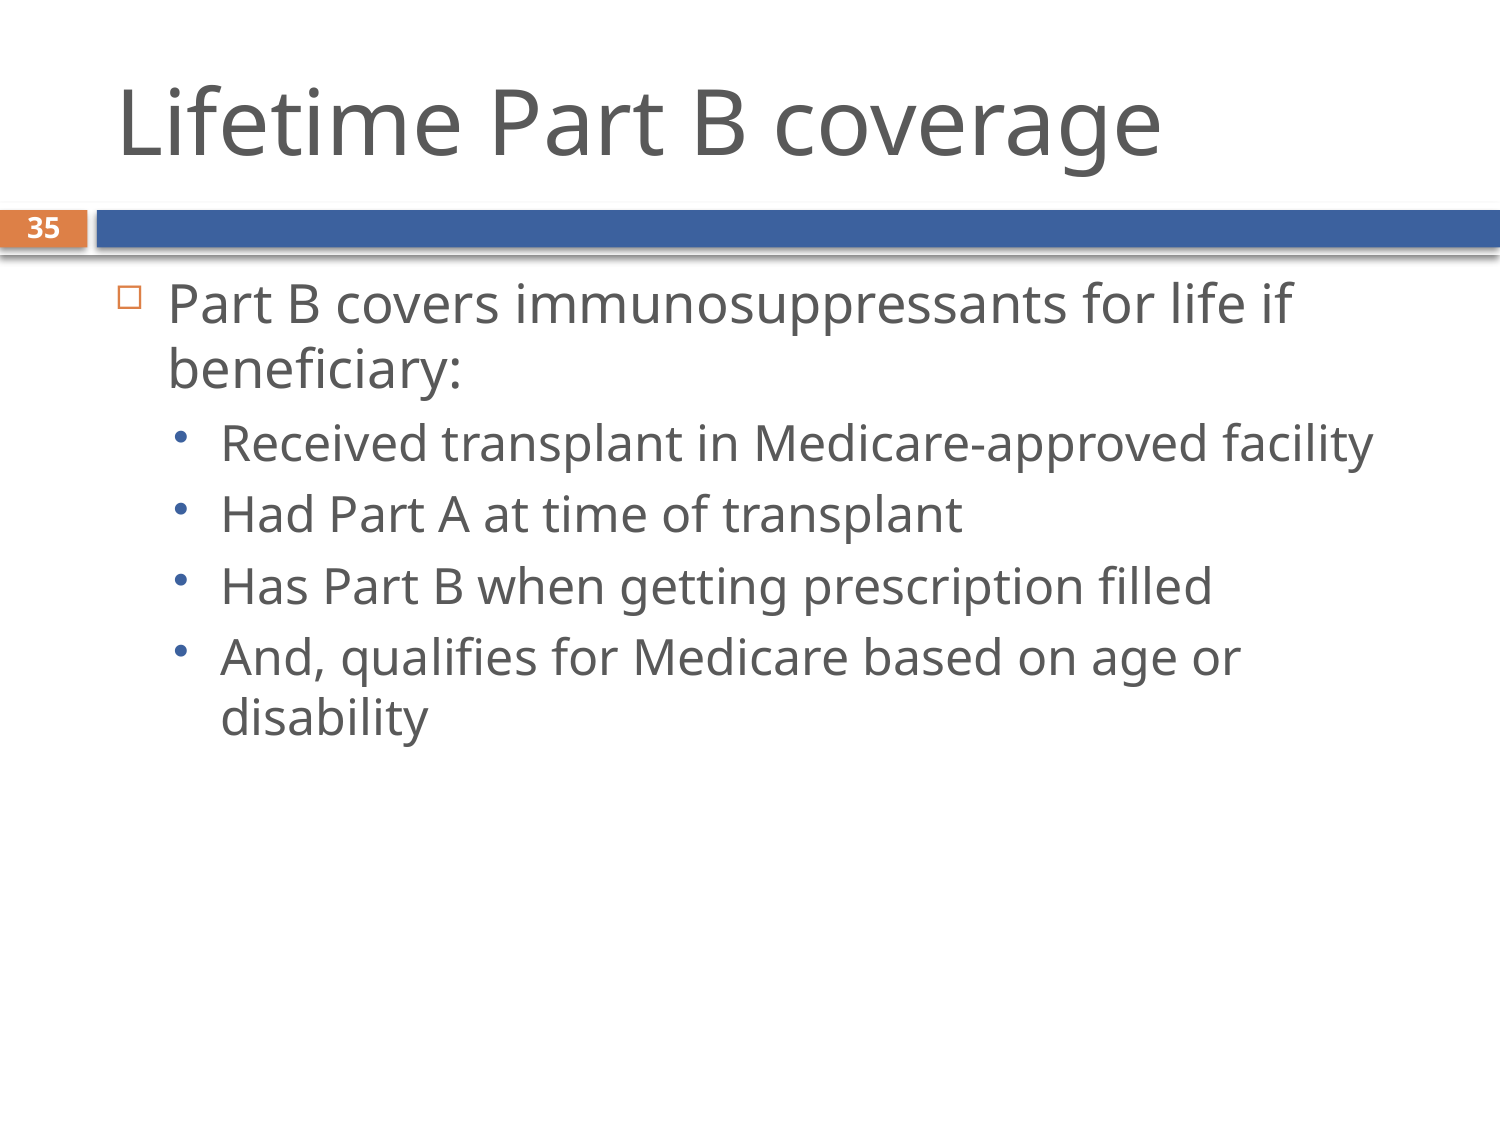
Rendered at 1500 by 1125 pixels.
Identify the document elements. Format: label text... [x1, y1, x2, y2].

title Lifetime Part B coverage [100, 37, 1438, 200]
slide_number 35 [0, 208, 88, 249]
list Part B covers immunosuppressants for life if beneficiary: Received transplant in Medicare-approved facility Had Part A at time of transplant Has Part B when getting prescription filled And, qualifies for Medicare based on age or disability [100, 262, 1438, 1000]
